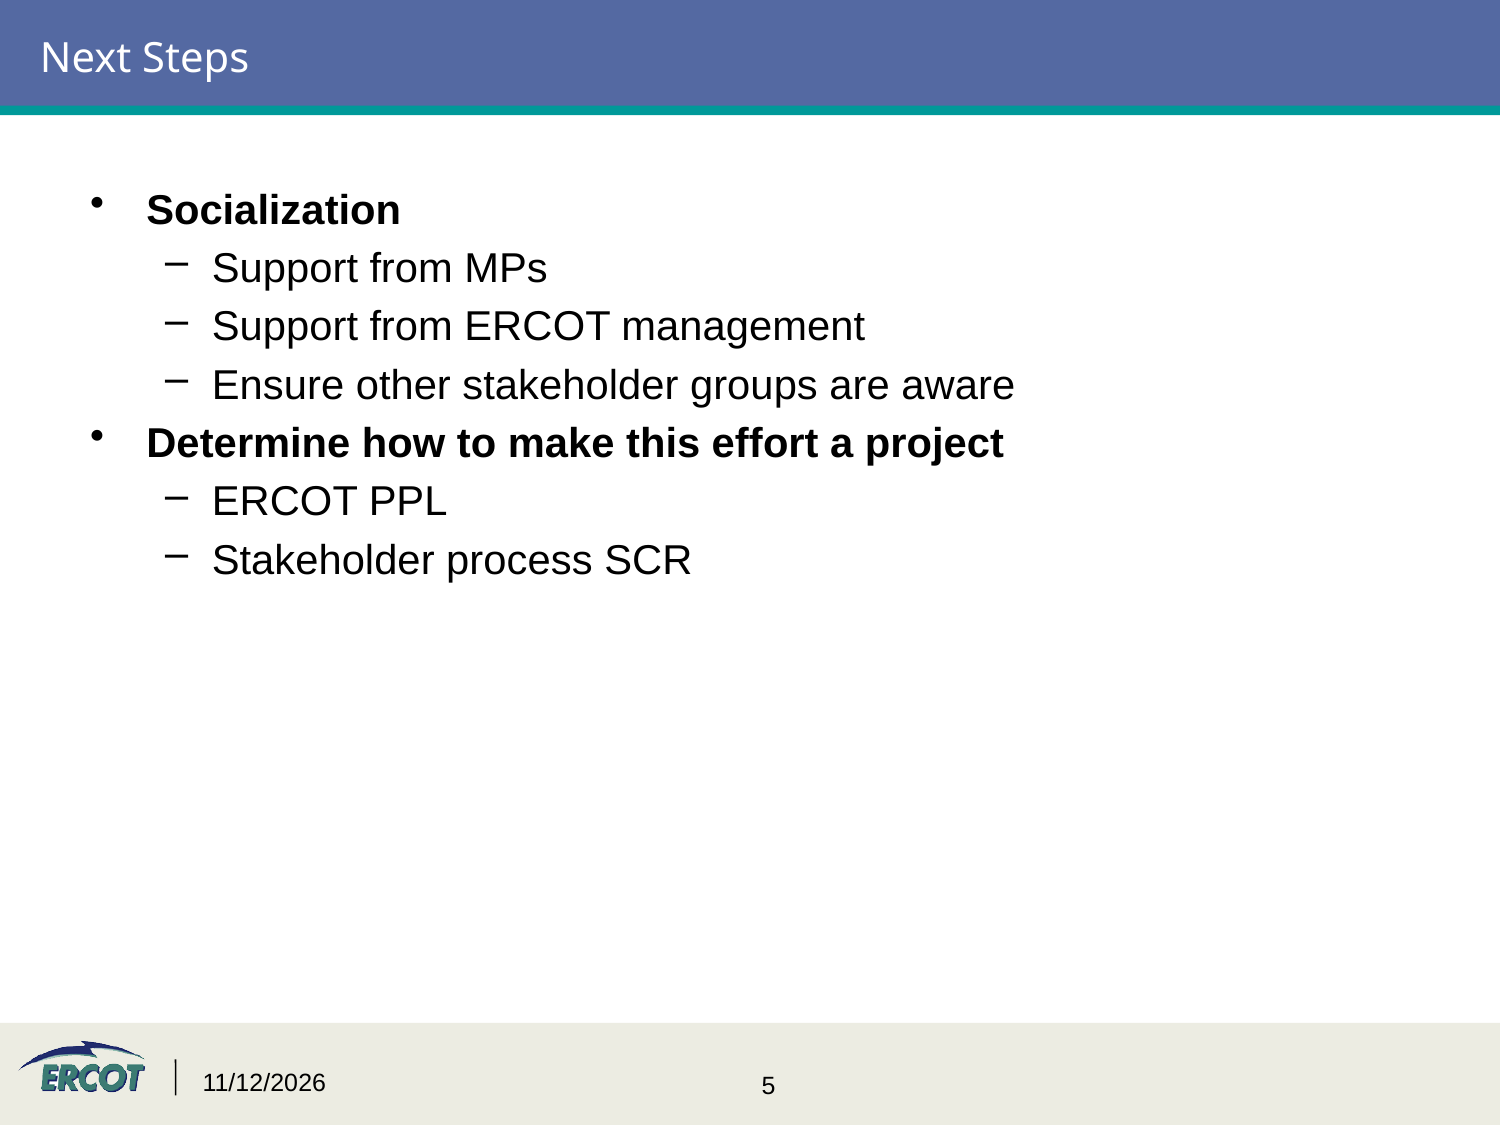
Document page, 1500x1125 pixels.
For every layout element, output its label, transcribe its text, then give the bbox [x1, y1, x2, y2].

list Socialization Support from MPs Support from ERCOT management Ensure other stakeholder groups are aware Determine how to make this effort a project ERCOT PPL Stakeholder process SCR [75, 174, 1425, 950]
picture [10, 1031, 151, 1111]
title Next Steps [24, 0, 1450, 113]
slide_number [187, 1059, 538, 1113]
